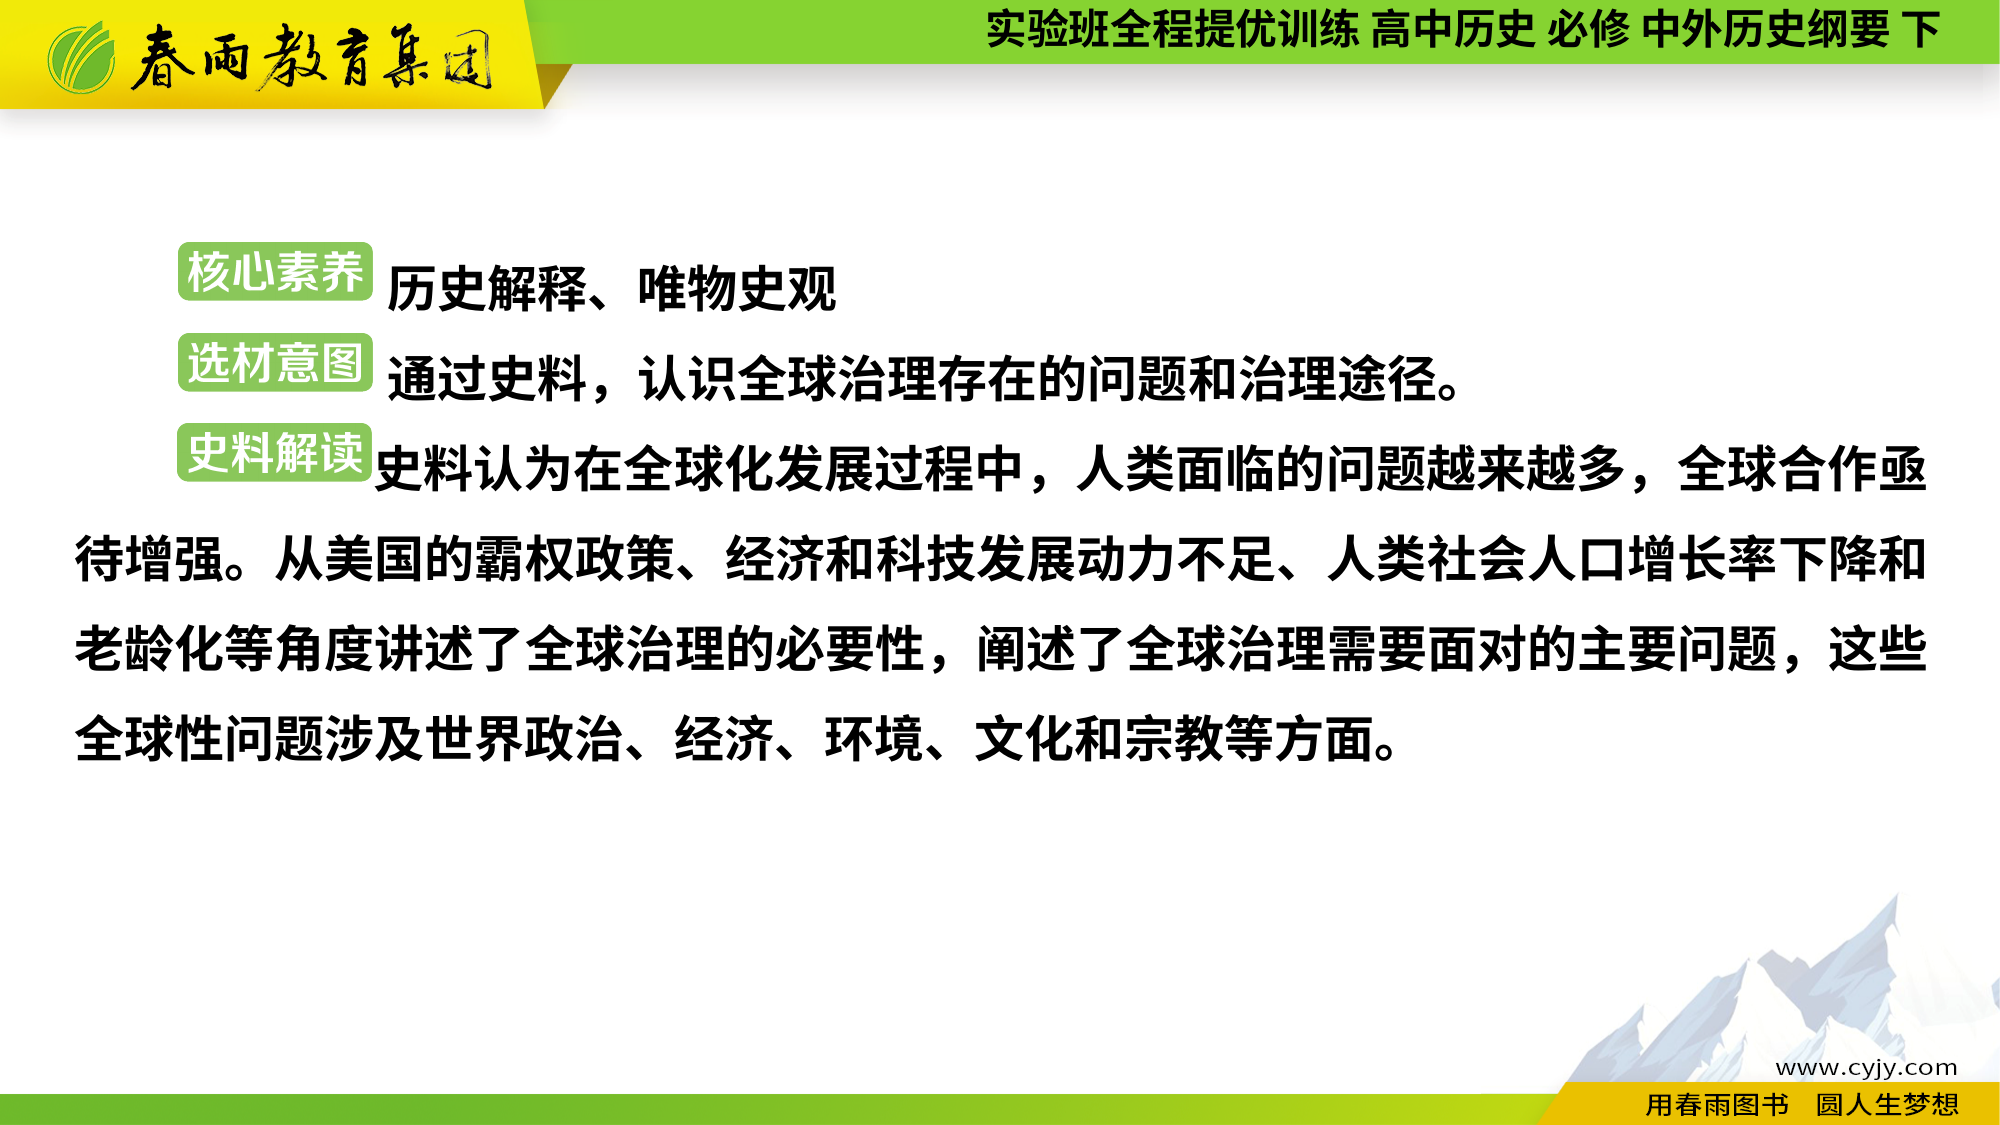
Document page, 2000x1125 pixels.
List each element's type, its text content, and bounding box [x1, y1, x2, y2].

text_box 史料认为在全球化发展过程中，人类面临的问题越来越多，全球合作亟待增强。从美国的霸权政策、经济和科技发展动力不足、人类社会人口增长率下降和老龄化等角度讲述了全球治理的必要性，阐述了全球治理需要面对的主要问题，这些全球性问题涉及世界政治、经济、环境、文化和宗教等方面。 [59, 399, 1944, 775]
picture [0, 0, 2000, 1125]
text_box 通过史料，认识全球治理存在的问题和治理途径。 [372, 315, 1944, 415]
list 历史解释、唯物史观 [372, 219, 1944, 315]
